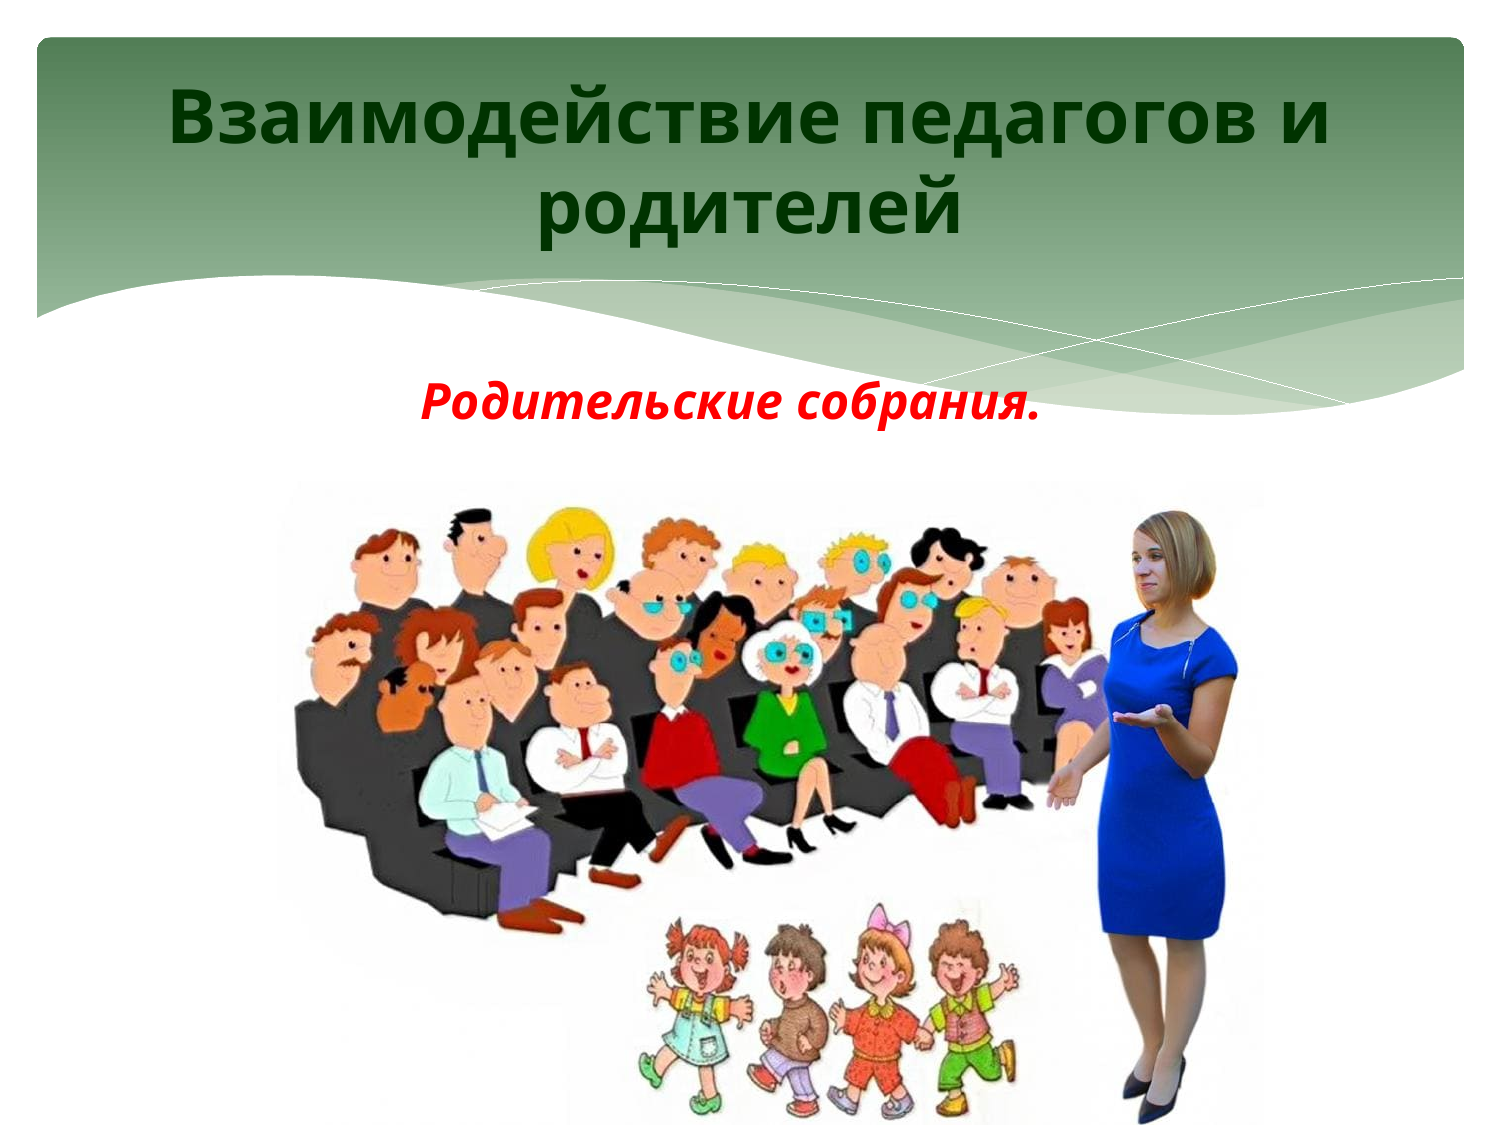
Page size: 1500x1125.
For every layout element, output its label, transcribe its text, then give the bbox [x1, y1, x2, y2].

title Взаимодействие педагогов и родителей [75, 55, 1425, 261]
list Родительские собрания. [123, 361, 1340, 928]
picture [277, 481, 1264, 1125]
